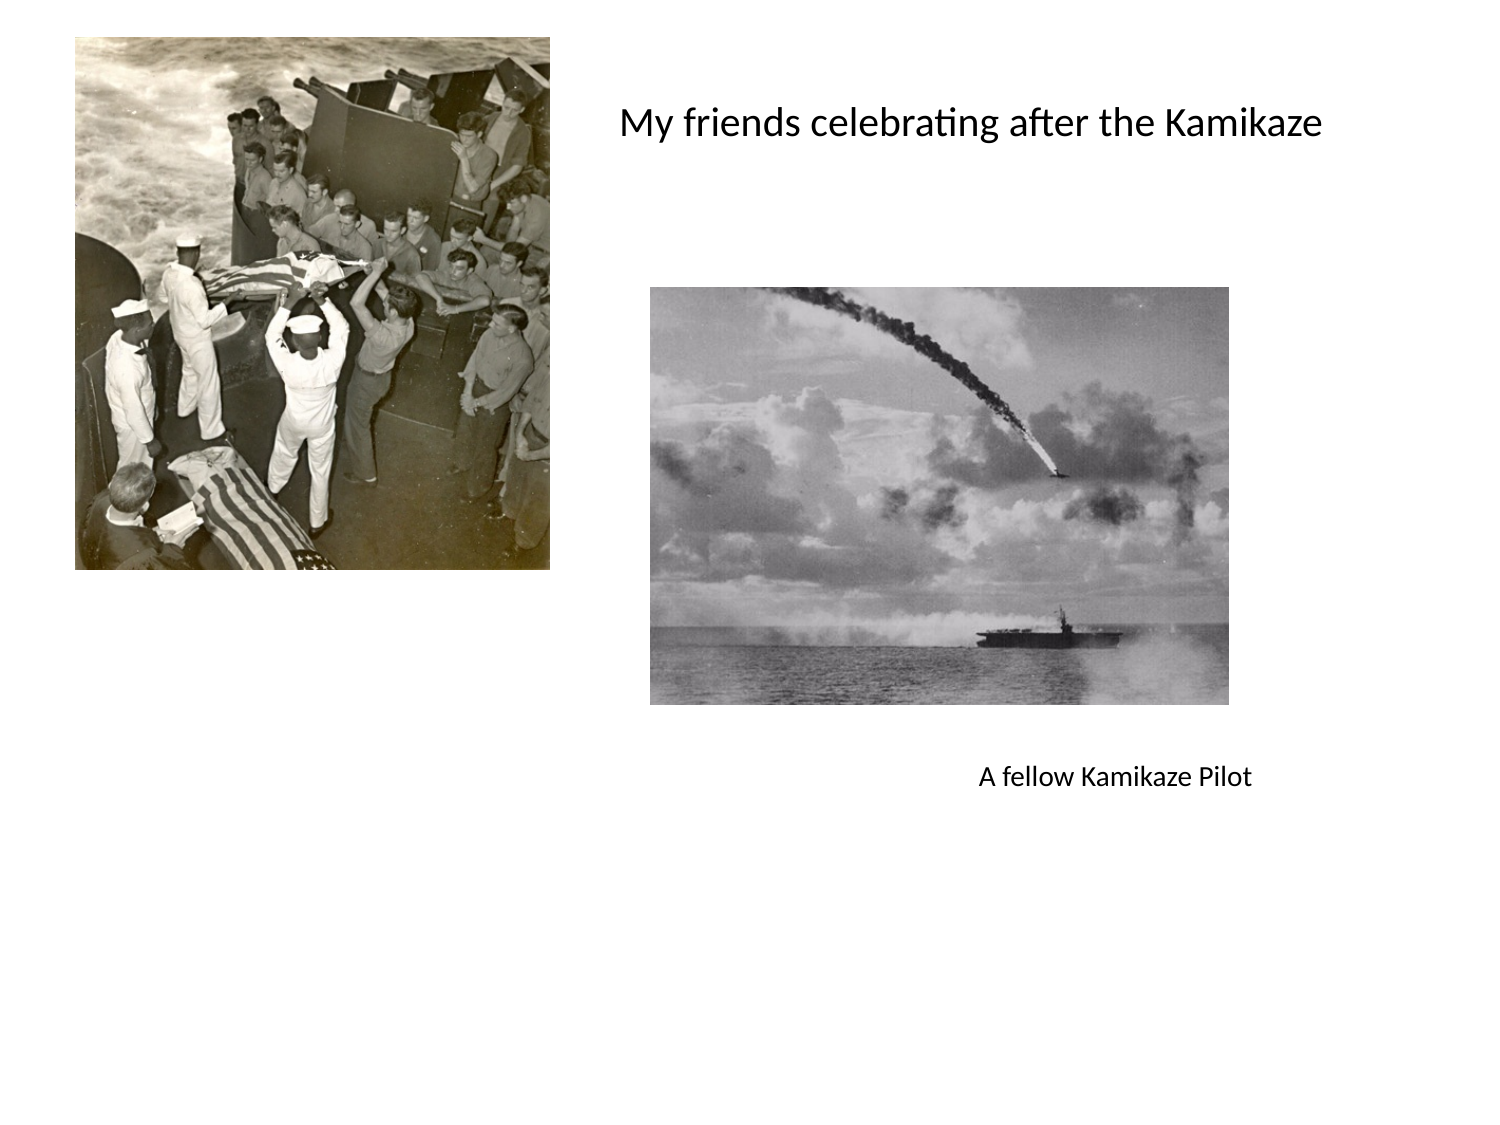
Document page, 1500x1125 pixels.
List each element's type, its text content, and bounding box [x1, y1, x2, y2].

text_box My friends celebrating after the Kamikaze [604, 87, 1339, 153]
picture [649, 287, 1230, 705]
picture [74, 37, 551, 570]
text_box A fellow Kamikaze Pilot [963, 749, 1268, 800]
